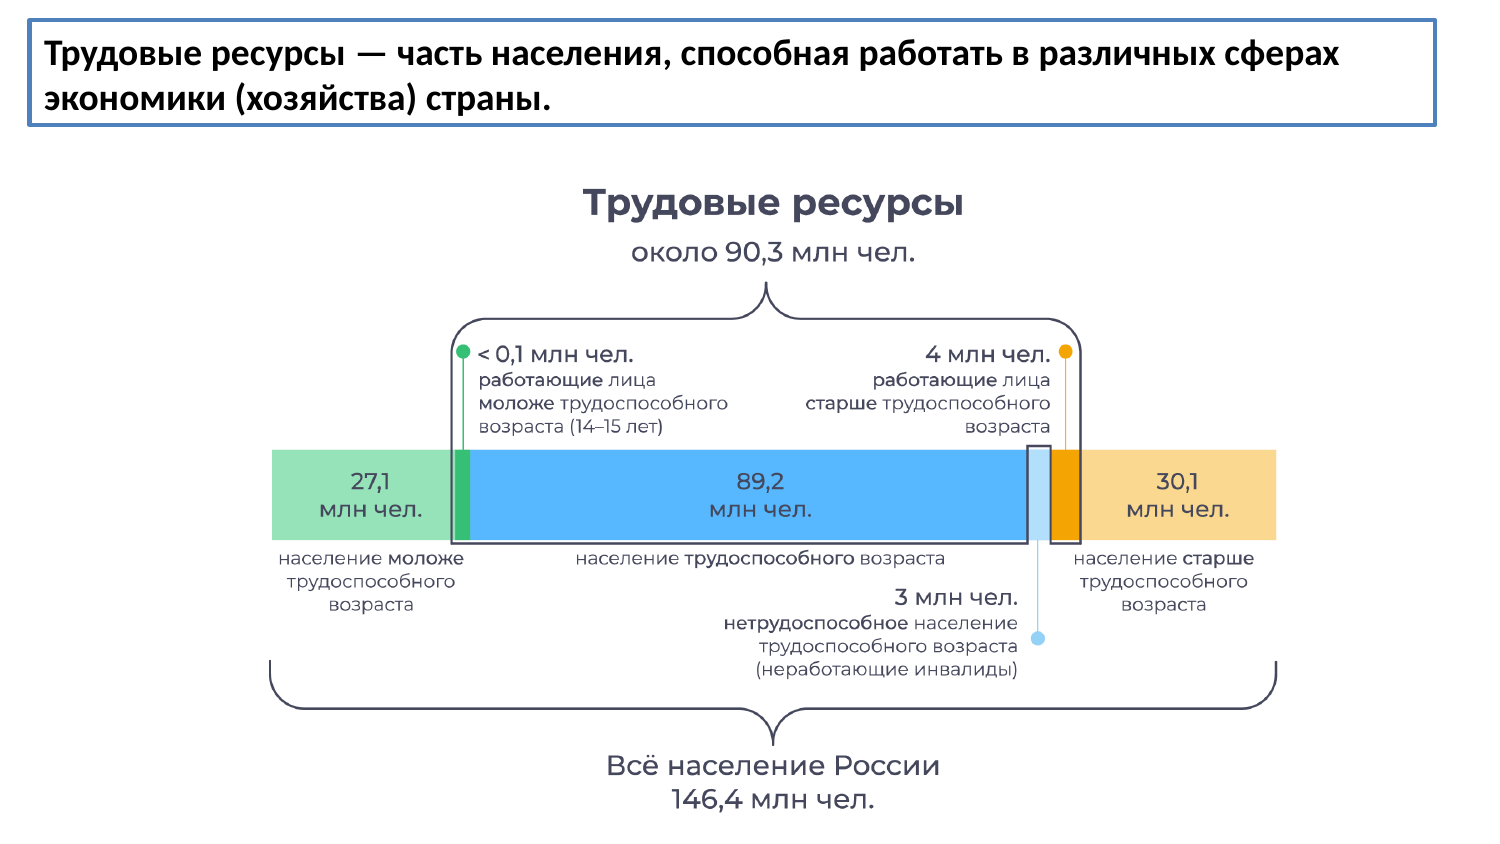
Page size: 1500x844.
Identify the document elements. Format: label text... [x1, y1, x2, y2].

picture [241, 149, 1307, 844]
text_box Трудовые ресурсы — часть населения, способная работать в различных сферах экономики (хозяйства) страны. [27, 18, 1437, 127]
